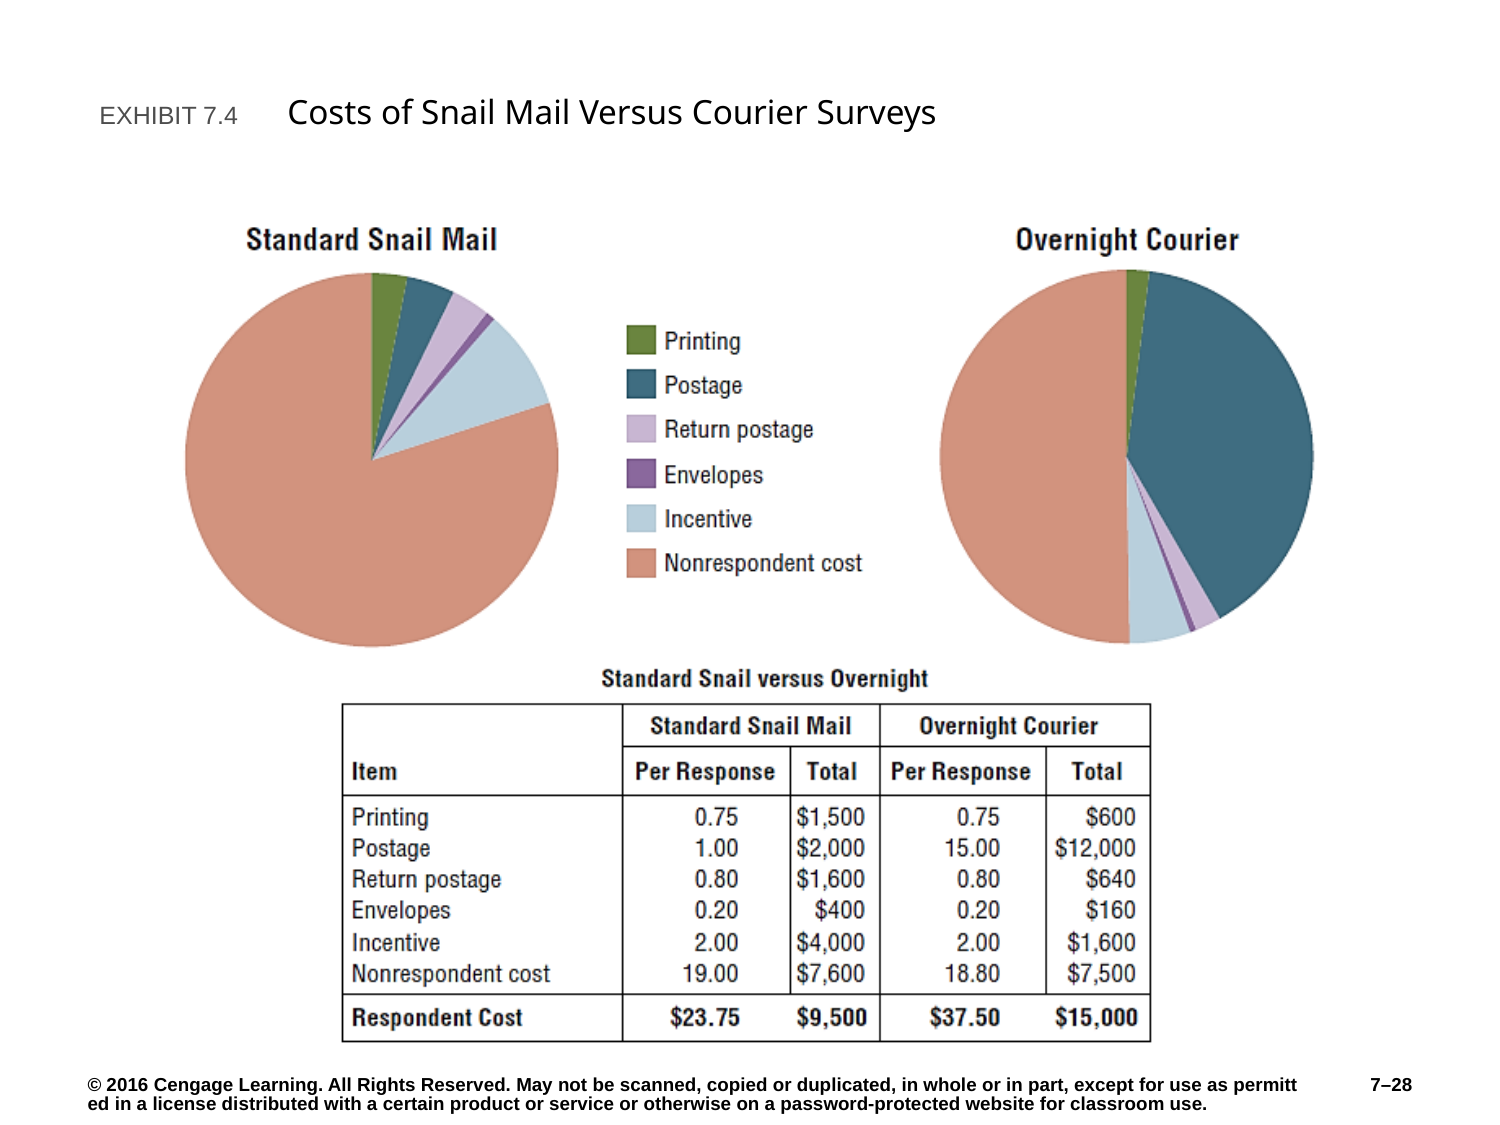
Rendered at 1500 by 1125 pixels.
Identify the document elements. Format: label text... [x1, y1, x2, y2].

picture [171, 213, 1329, 1054]
text_box EXHIBIT 7.4 Costs of Snail Mail Versus Courier Surveys [84, 84, 1414, 139]
footer © 2016 Cengage Learning. All Rights Reserved. May not be scanned, copied or duplicated, in whole or in part, except for use as permitted in a license distributed with a certain product or service or otherwise on a password-protected website for classroom use. [87, 1057, 1050, 1103]
slide_number 7–28 [1050, 1042, 1413, 1103]
